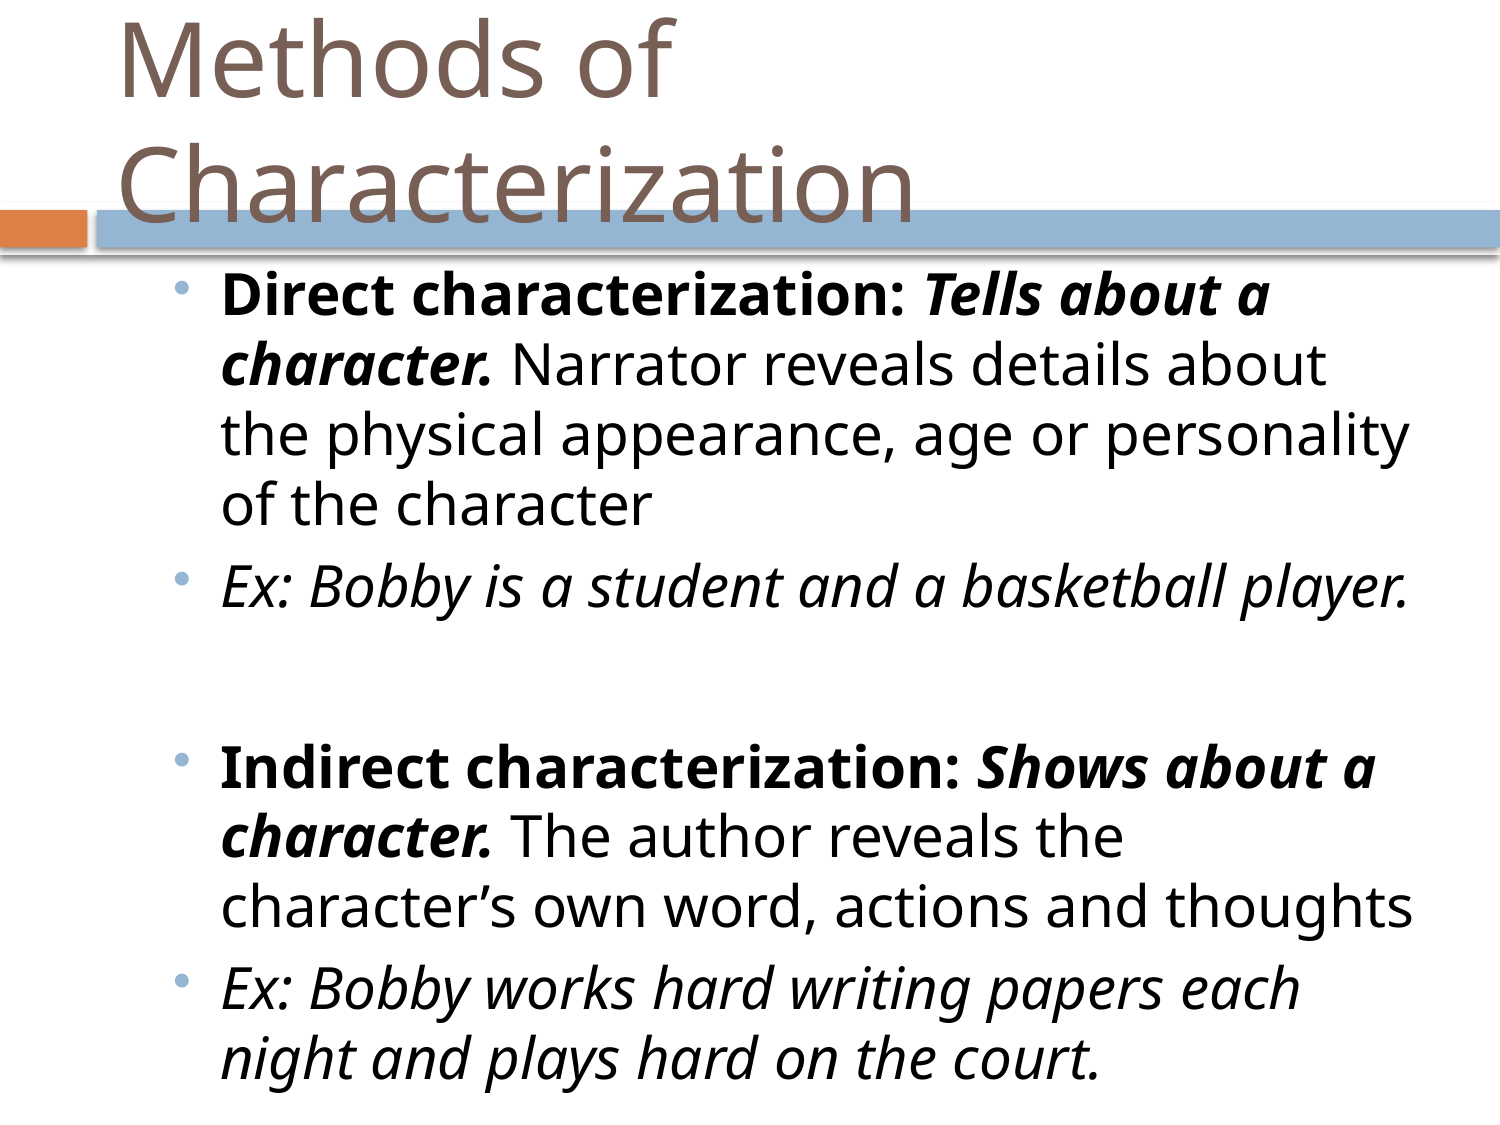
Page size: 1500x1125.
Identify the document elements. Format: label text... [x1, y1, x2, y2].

list Direct characterization: Tells about a character. Narrator reveals details about the physical appearance, age or personality of the character Ex: Bobby is a student and a basketball player. Indirect characterization: Shows about a character. The author reveals the character’s own word, actions and thoughts Ex: Bobby works hard writing papers each night and plays hard on the court. [100, 249, 1438, 1088]
title Methods of Characterization [100, 37, 1438, 200]
